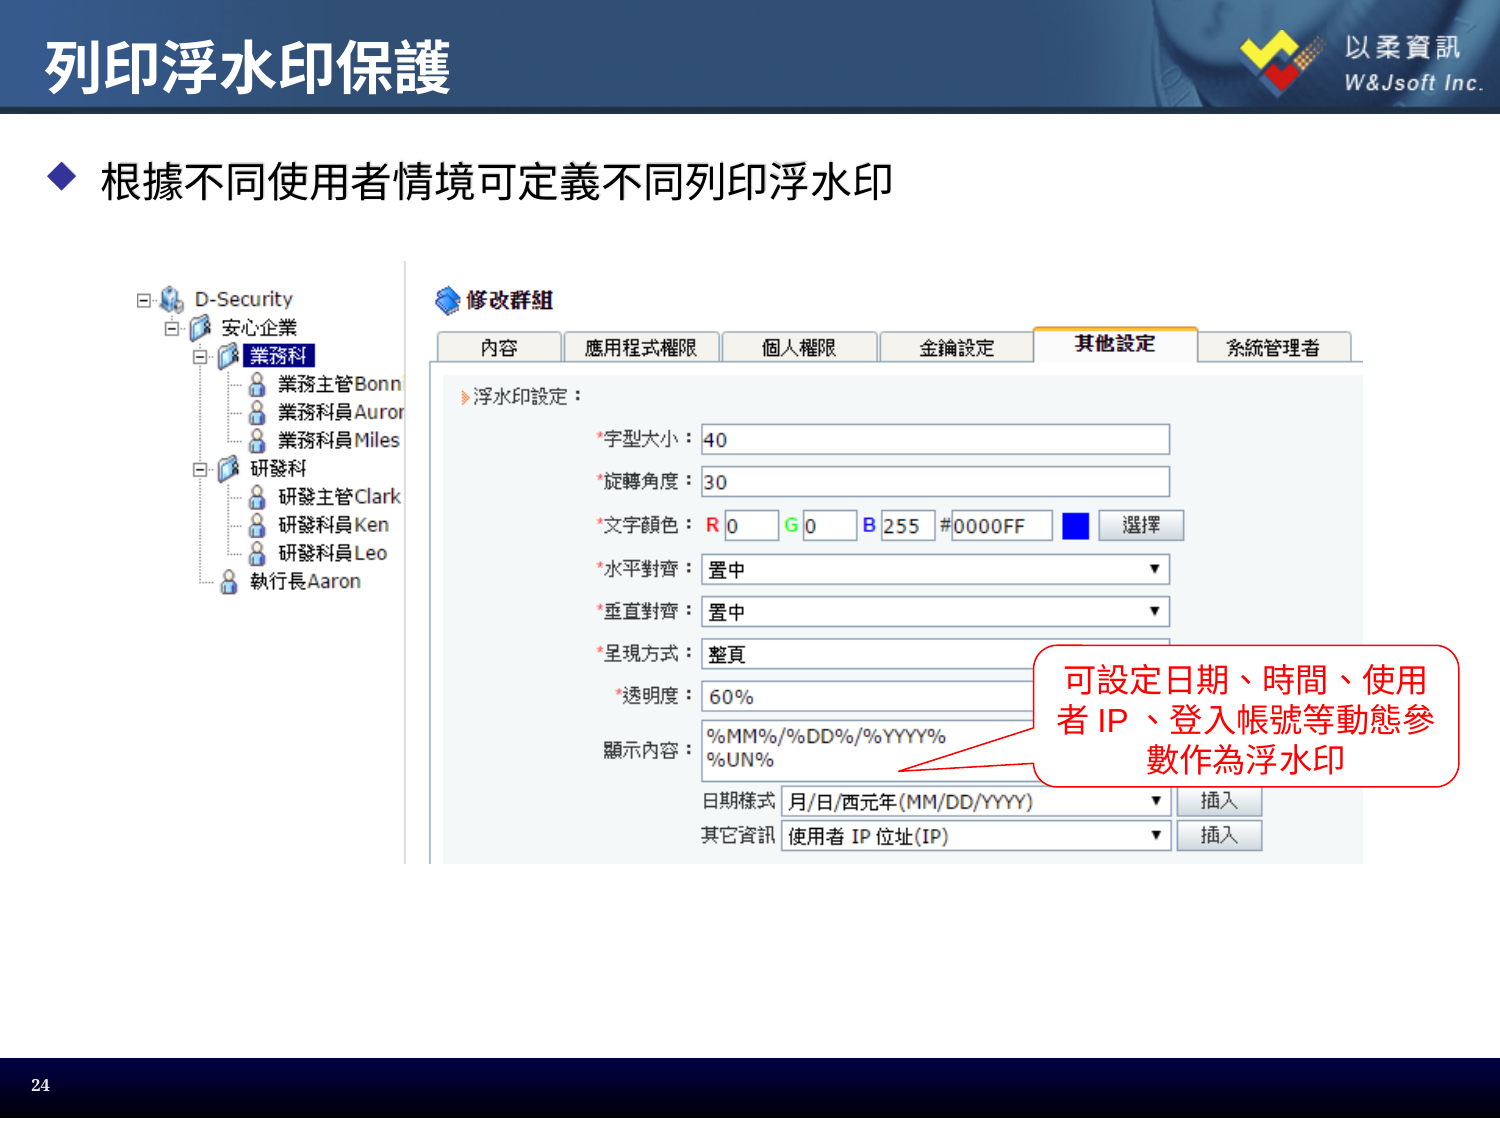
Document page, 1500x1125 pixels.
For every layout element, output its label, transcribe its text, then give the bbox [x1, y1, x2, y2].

title 列印浮水印保護 [29, 15, 1282, 118]
text_box 可設定日期、時間、使用者IP、登入帳號等動態參數作為浮水印 [1366, 645, 1459, 787]
text_box 根據不同使用者情境可定義不同列印浮水印 [29, 153, 1294, 1035]
slide_number 24 [5, 1066, 66, 1106]
picture [137, 261, 1363, 864]
picture [0, 0, 1500, 114]
